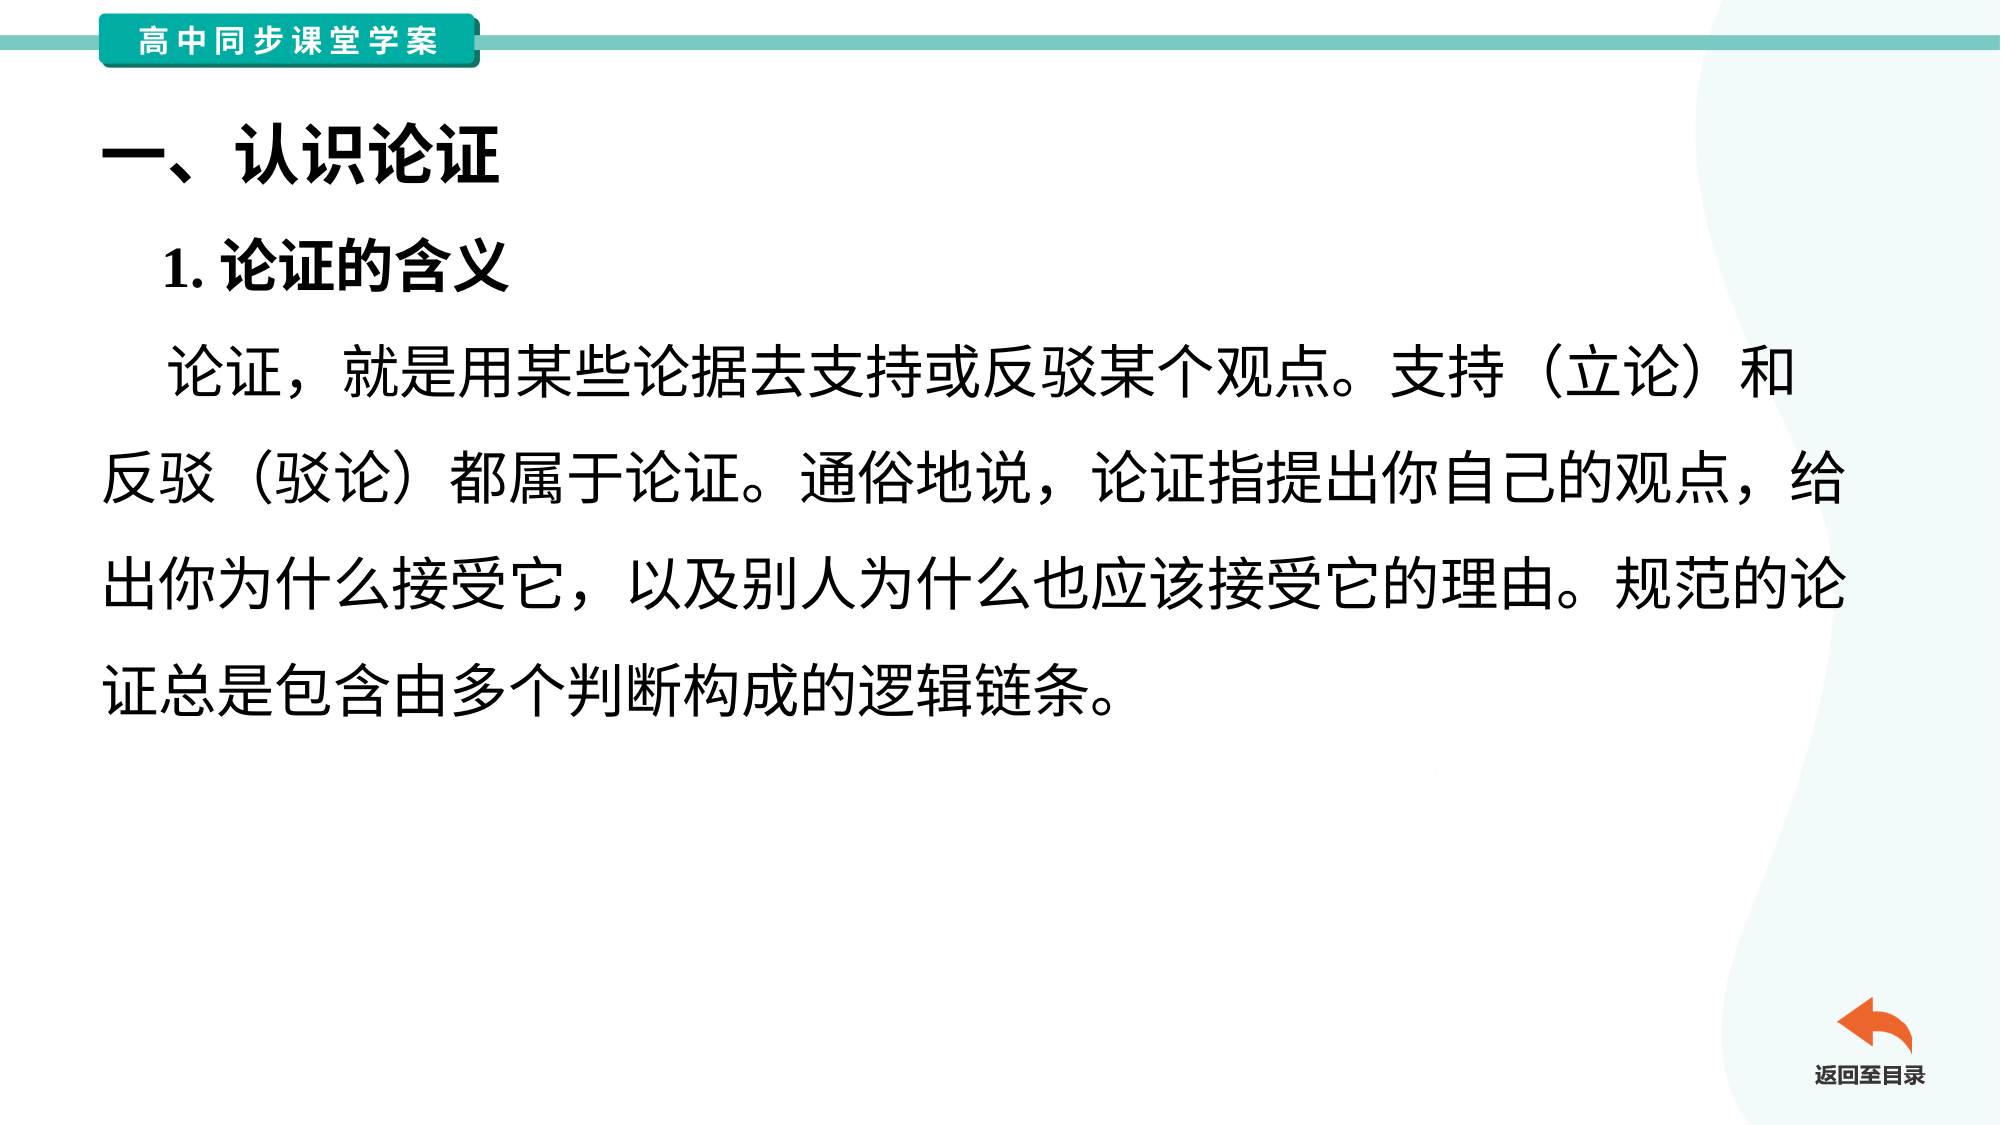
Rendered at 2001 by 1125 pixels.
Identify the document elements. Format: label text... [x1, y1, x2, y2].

picture [0, 0, 2000, 1125]
text_box 一、认识论证 [100, 76, 1899, 192]
text_box 1.论证的含义 论证，就是用某些论据去支持或反驳某个观点。支持（立论）和 反驳（驳论）都属于论证。通俗地说，论证指提出你自己的观点，给 出你为什么接受它，以及别人为什么也应该接受它的理由。规范的论 证总是包含由多个判断构成的逻辑链条。 [100, 192, 1899, 724]
